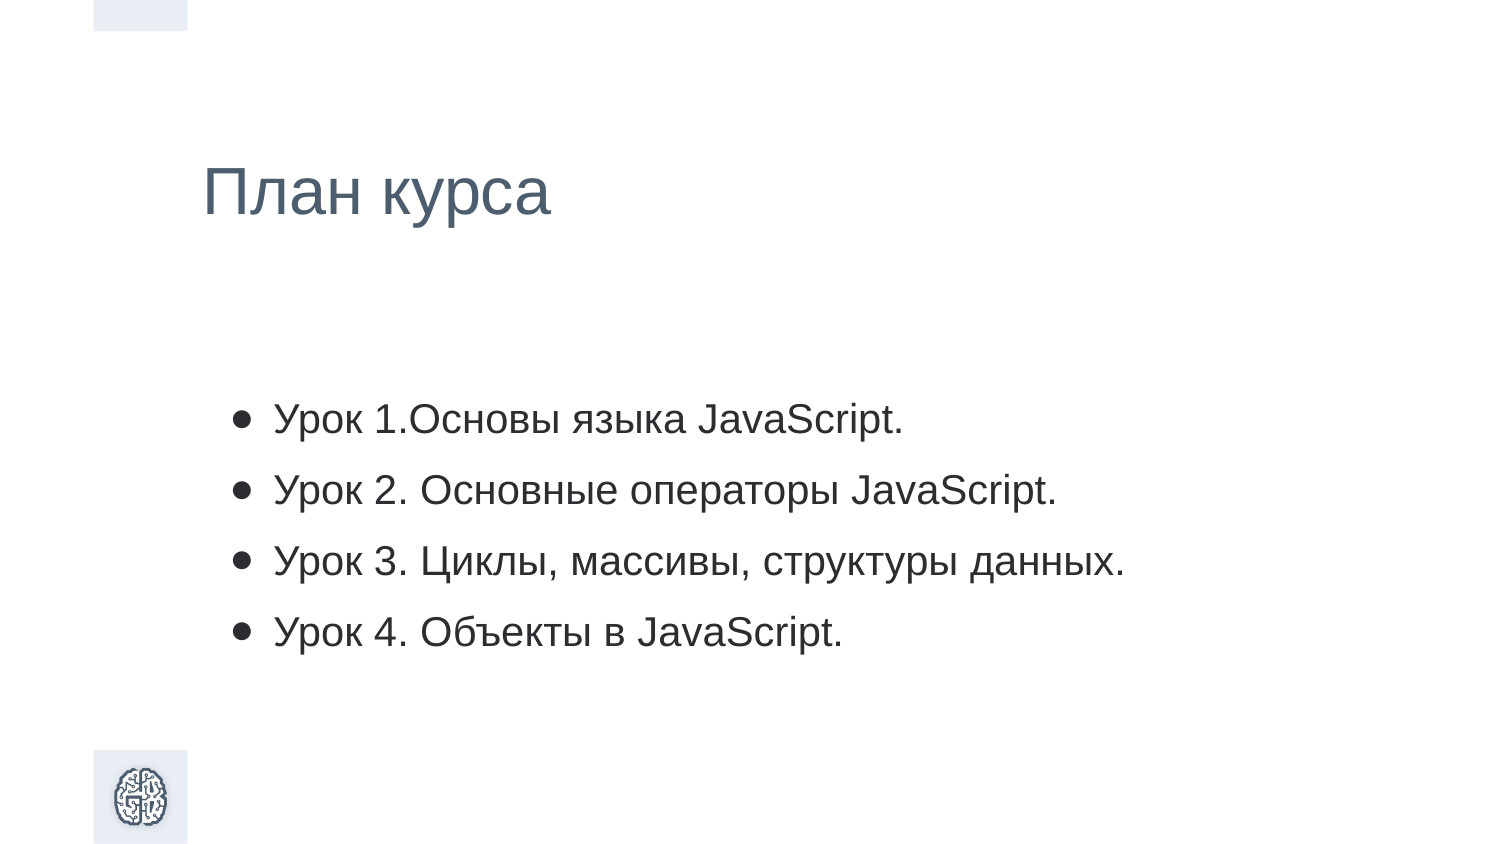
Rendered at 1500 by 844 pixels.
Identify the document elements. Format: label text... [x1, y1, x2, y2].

text_box План курса [187, 93, 1312, 282]
picture [106, 760, 175, 834]
text_box Урок 1.Основы языка JavaScript. Урок 2. Основные операторы JavaScript. Урок 3. Циклы, массивы, структуры данных. Урок 4. Объекты в JavaScript. [187, 303, 1312, 743]
